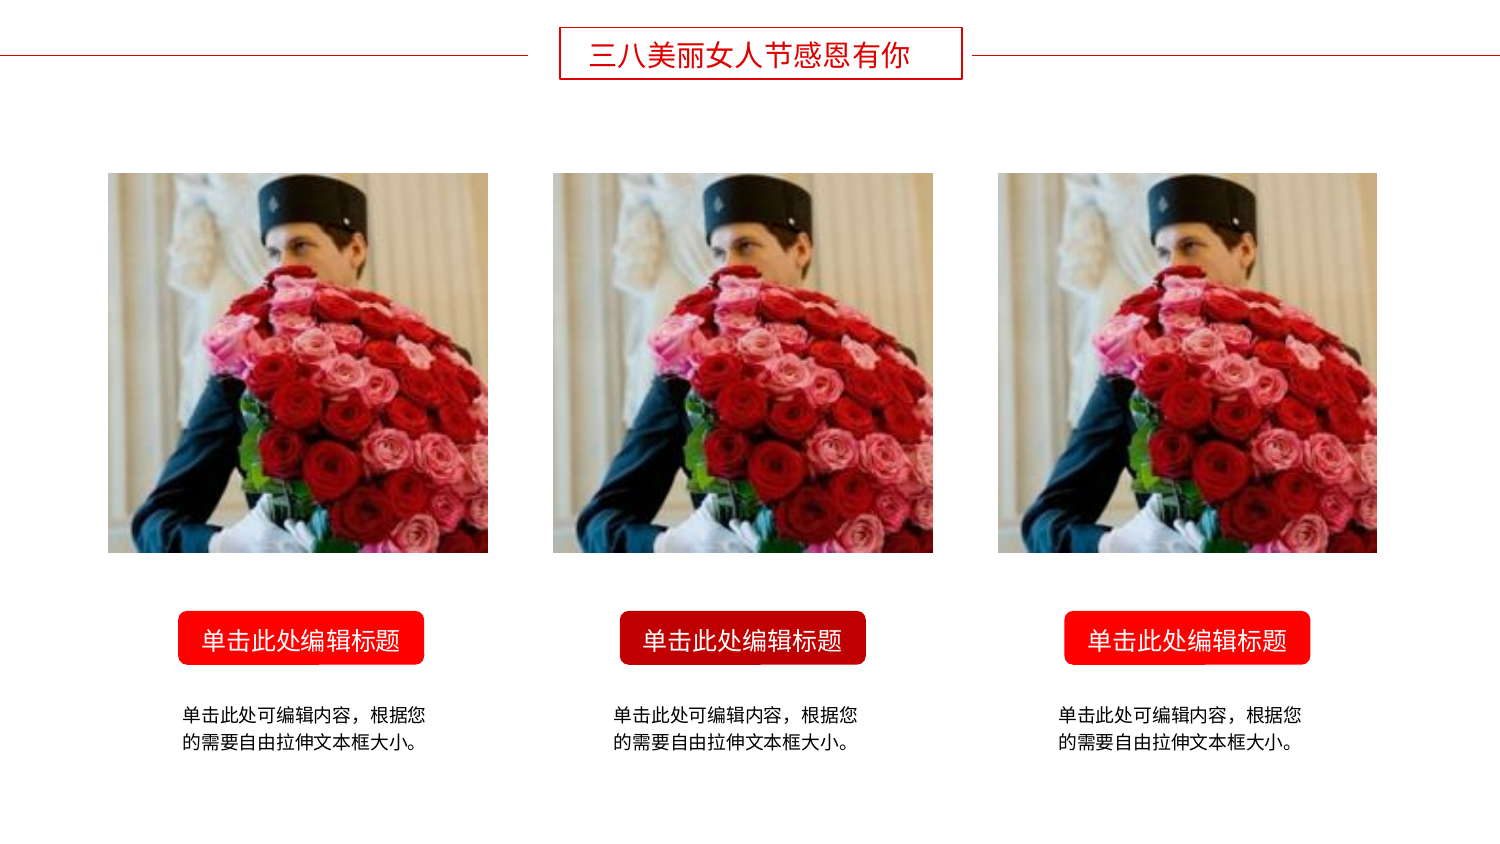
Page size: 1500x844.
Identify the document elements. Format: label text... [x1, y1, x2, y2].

picture [997, 173, 1377, 553]
text_box [560, 27, 963, 80]
text_box 单击此处可编辑内容，根据您的需要自由拉伸文本框大小。 [1047, 693, 1328, 759]
text_box 单击此处编辑标题 [1064, 610, 1311, 665]
text_box 单击此处编辑标题 [619, 610, 866, 665]
text_box 单击此处编辑标题 [178, 610, 425, 665]
picture [553, 173, 933, 553]
picture [108, 173, 488, 553]
text_box 单击此处可编辑内容，根据您的需要自由拉伸文本框大小。 [171, 693, 452, 759]
text_box 单击此处可编辑内容，根据您的需要自由拉伸文本框大小。 [602, 693, 884, 759]
